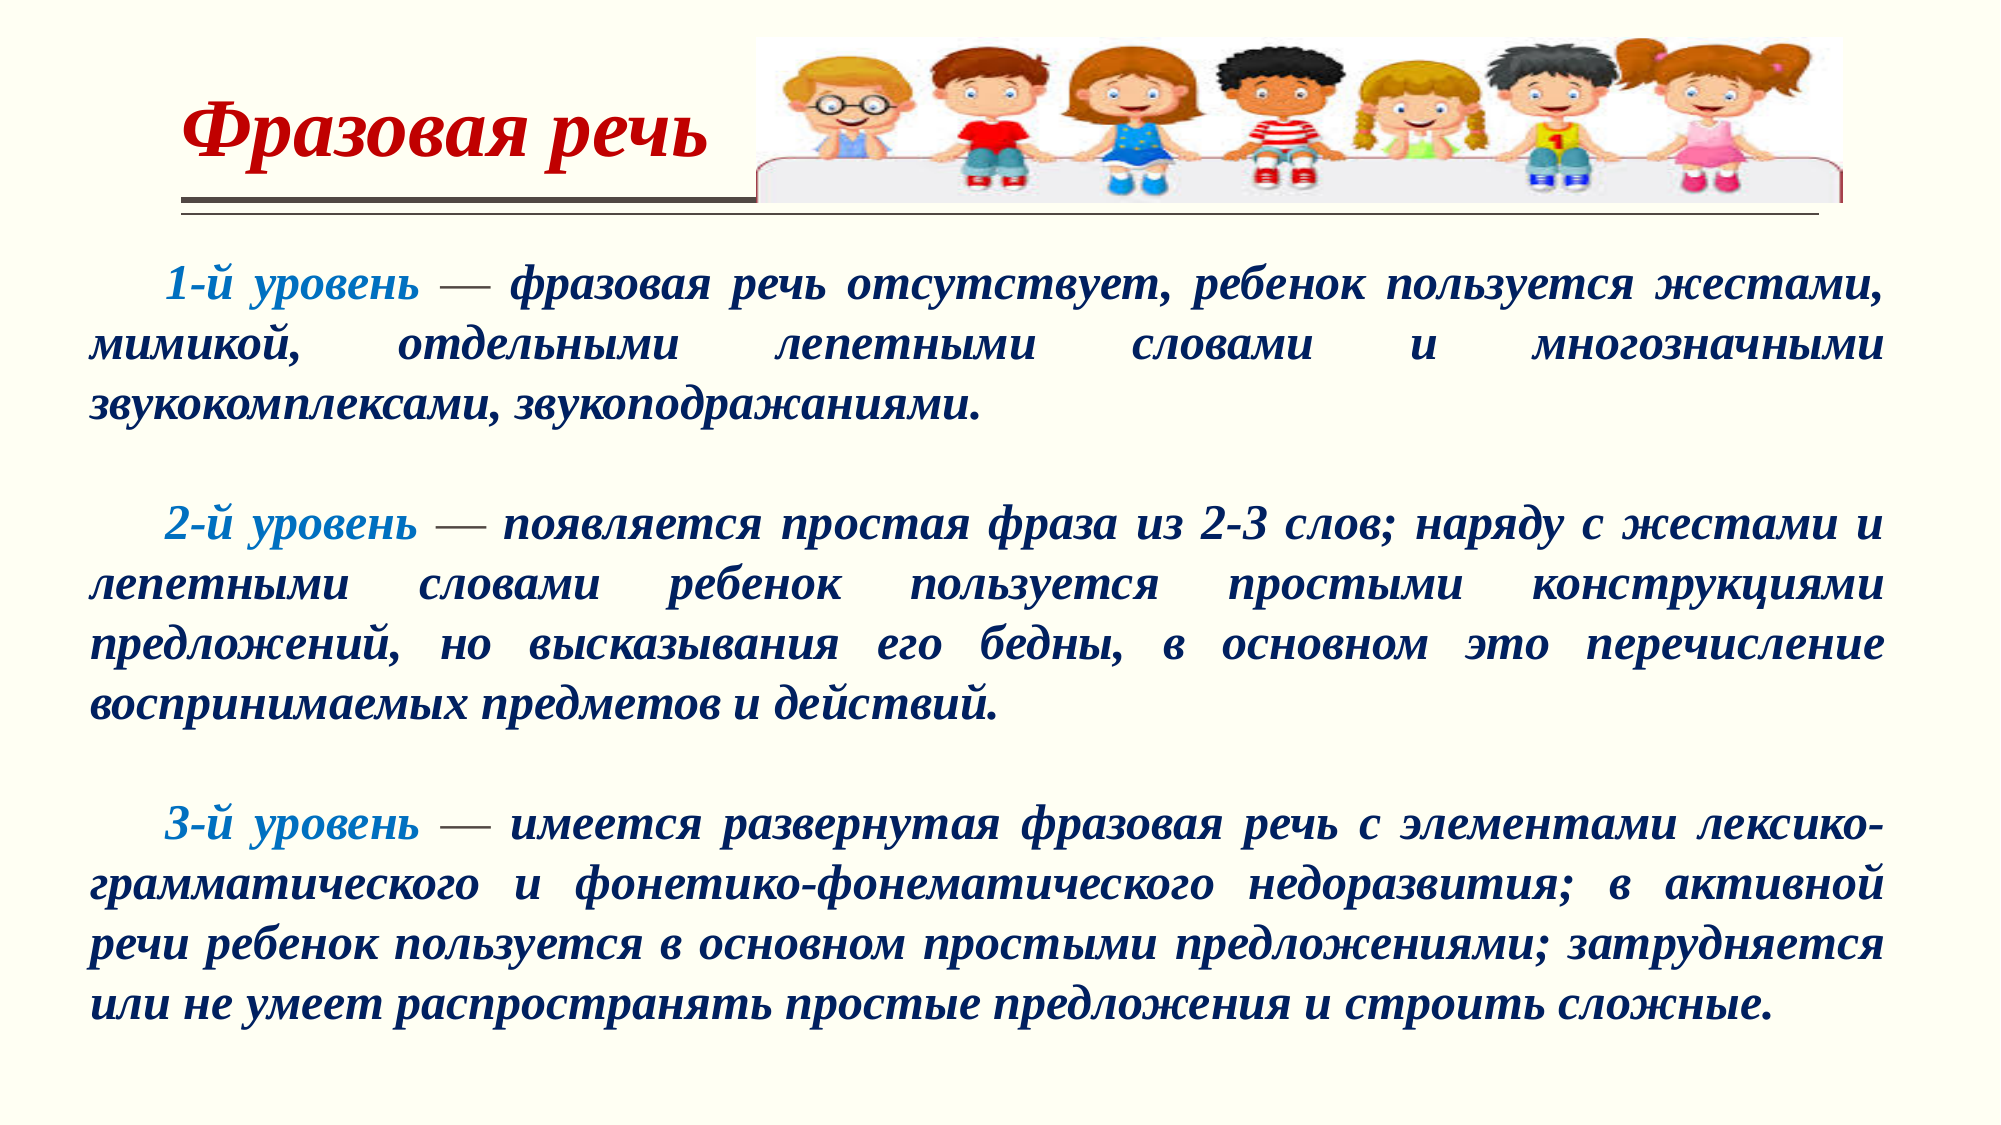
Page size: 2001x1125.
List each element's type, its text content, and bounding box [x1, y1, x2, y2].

list 1-й уровень — фразовая речь отсутствует, ребенок пользуется жестами, мимикой, отдельными лепетными словами и многозначными звукокомплексами, звукоподражаниями. 2-й уровень — появляется простая фраза из 2-3 слов; наряду с жестами и лепетными словами ребенок пользуется простыми конструкциями предложений, но высказывания его бедны, в основном это перечисление воспринимаемых предметов и действий. 3-й уровень — имеется развернутая фразовая речь с элементами лексико-грамматического и фонетико-фонематического недоразвития; в активной речи ребенок пользуется в основном простыми предложениями; затрудняется или не умеет распространять простые предложения и строить сложные. [90, 182, 1886, 1068]
picture [756, 37, 1843, 203]
title Фразовая речь [181, 57, 750, 182]
